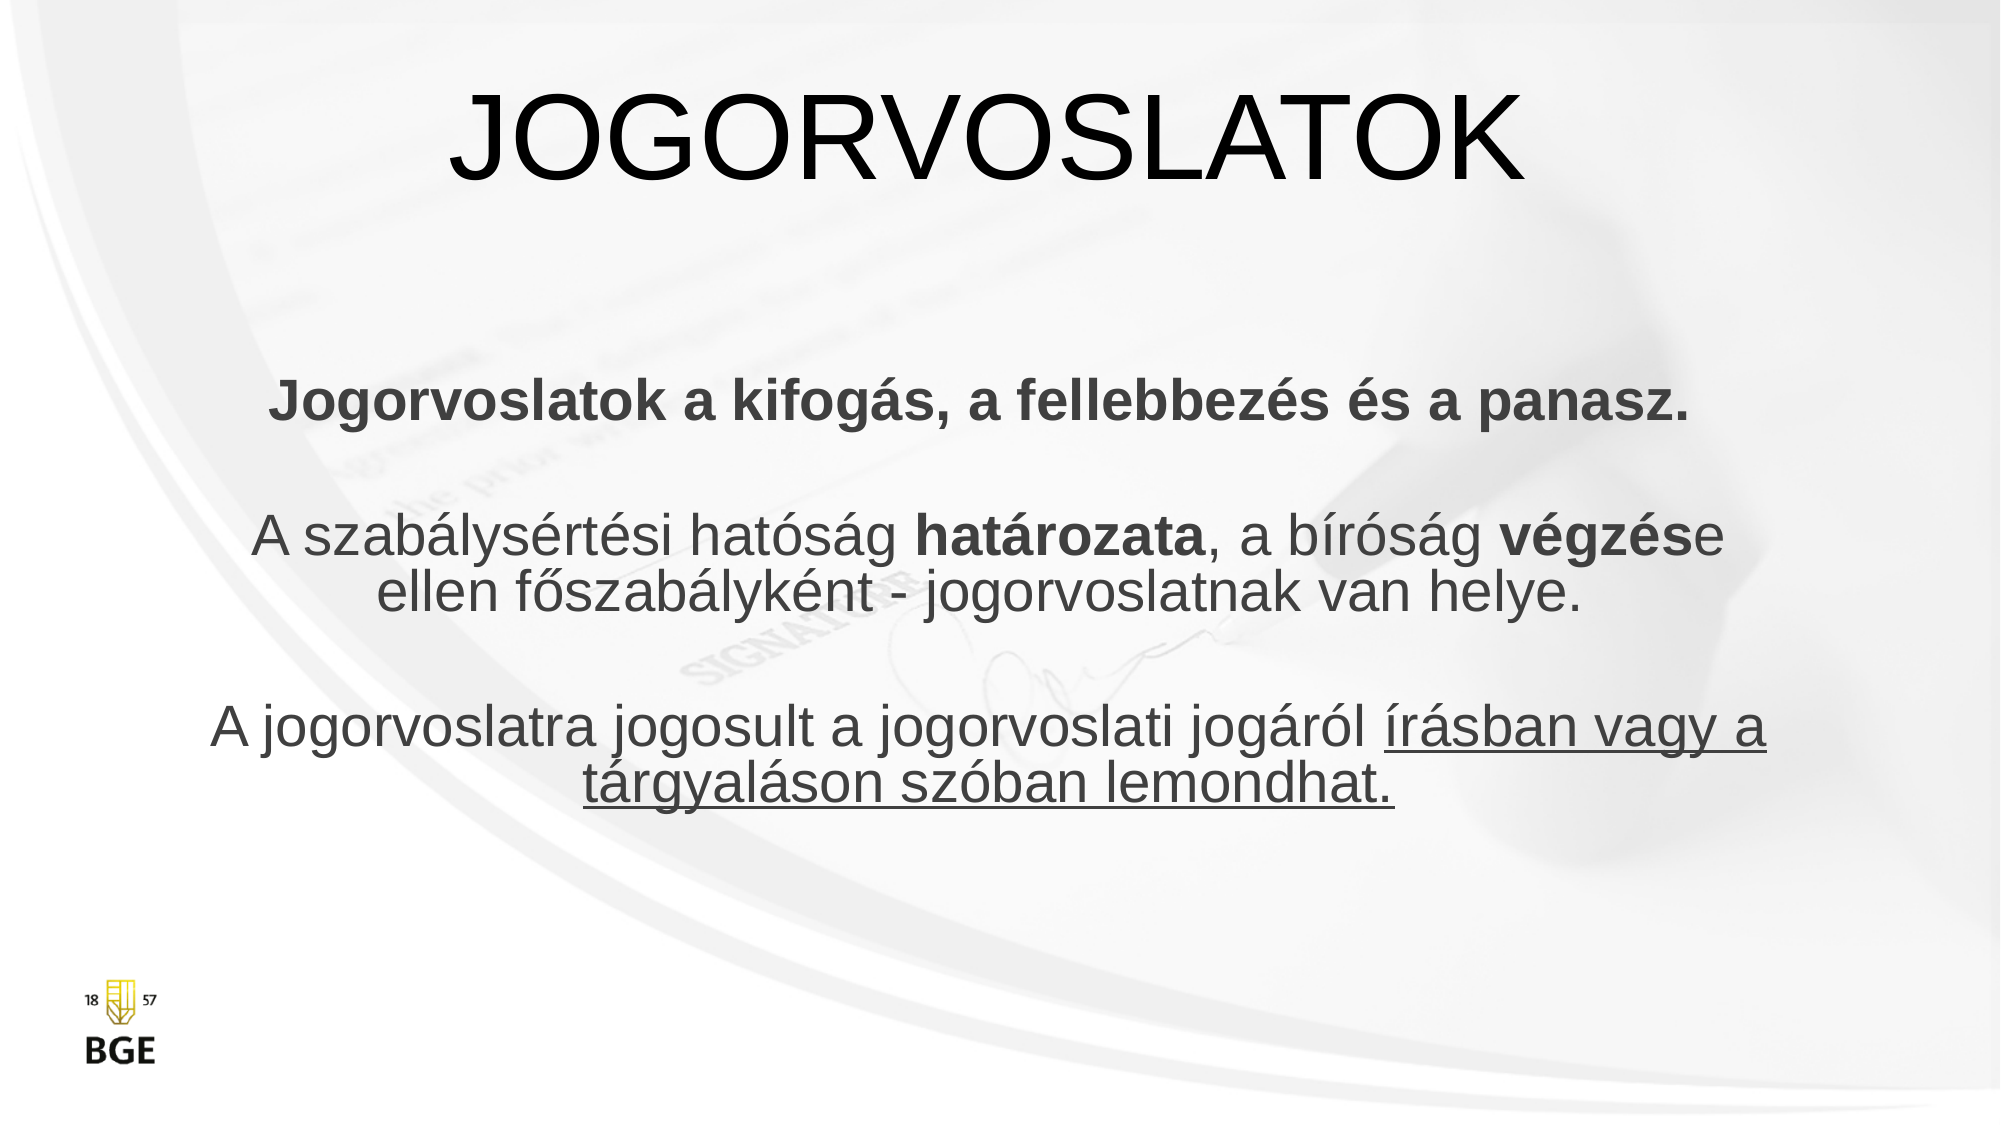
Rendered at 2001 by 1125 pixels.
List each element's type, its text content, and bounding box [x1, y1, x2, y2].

picture [0, 0, 2001, 1125]
text_box JOGORVOSLATOK [174, 49, 1803, 285]
list Jogorvoslatok a kifogás, a fellebbezés és a panasz. A szabálysértési hatóság határozata, a bíróság végzése ellen főszabályként - jogorvoslatnak van helye. A jogorvoslatra jogosult a jogorvoslati jogáról írásban vagy a tárgyaláson szóban lemondhat. [174, 324, 1803, 1000]
